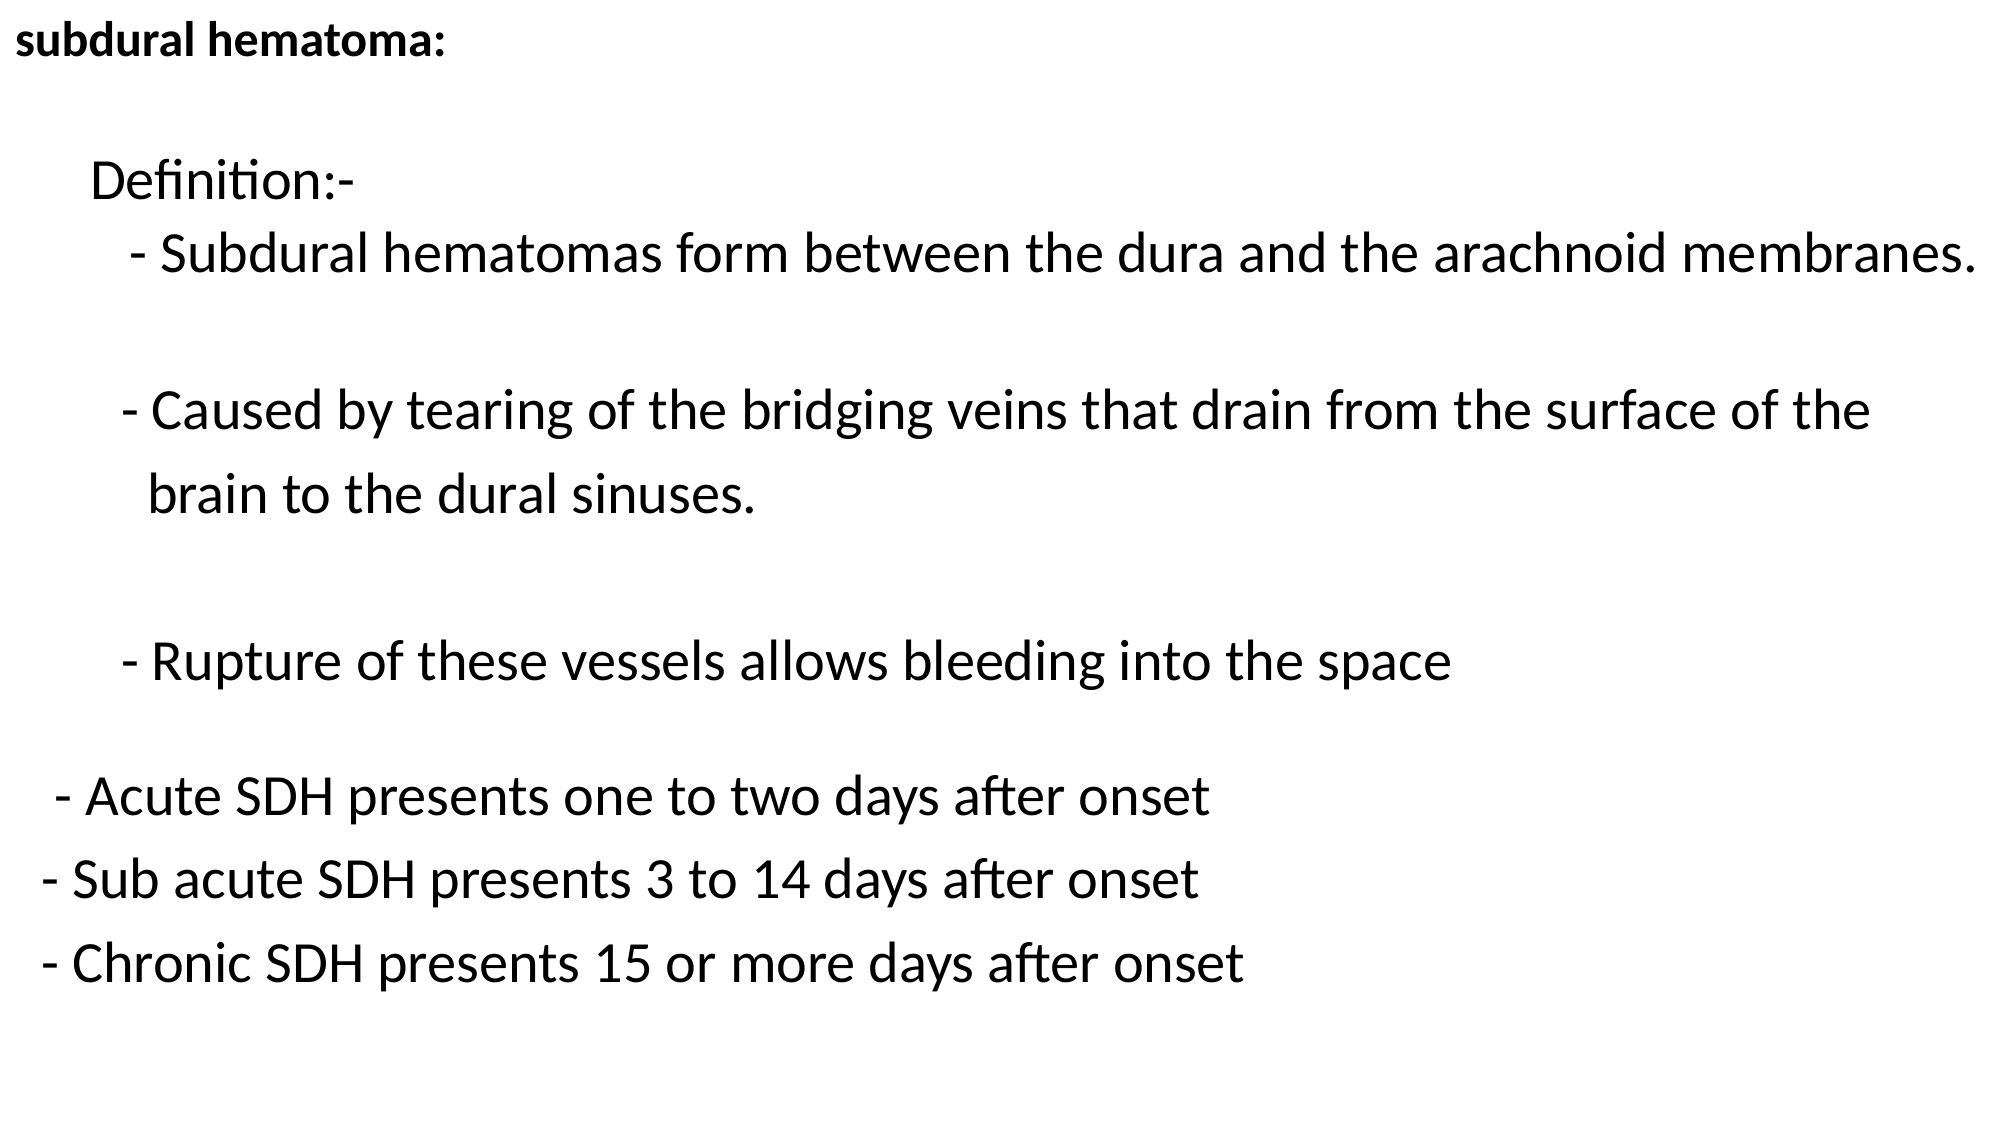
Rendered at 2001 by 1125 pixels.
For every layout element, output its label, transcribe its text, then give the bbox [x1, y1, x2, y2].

list Definition:- - Subdural hematomas form between the dura and the arachnoid membranes. - Caused by tearing of the bridging veins that drain from the surface of the brain to the dural sinuses. - Rupture of these vessels allows bleeding into the space - Acute SDH presents one to two days after onset - Sub acute SDH presents 3 to 14 days after onset - Chronic SDH presents 15 or more days after onset [0, 141, 2000, 1125]
title subdural hematoma: [0, 0, 1863, 141]
